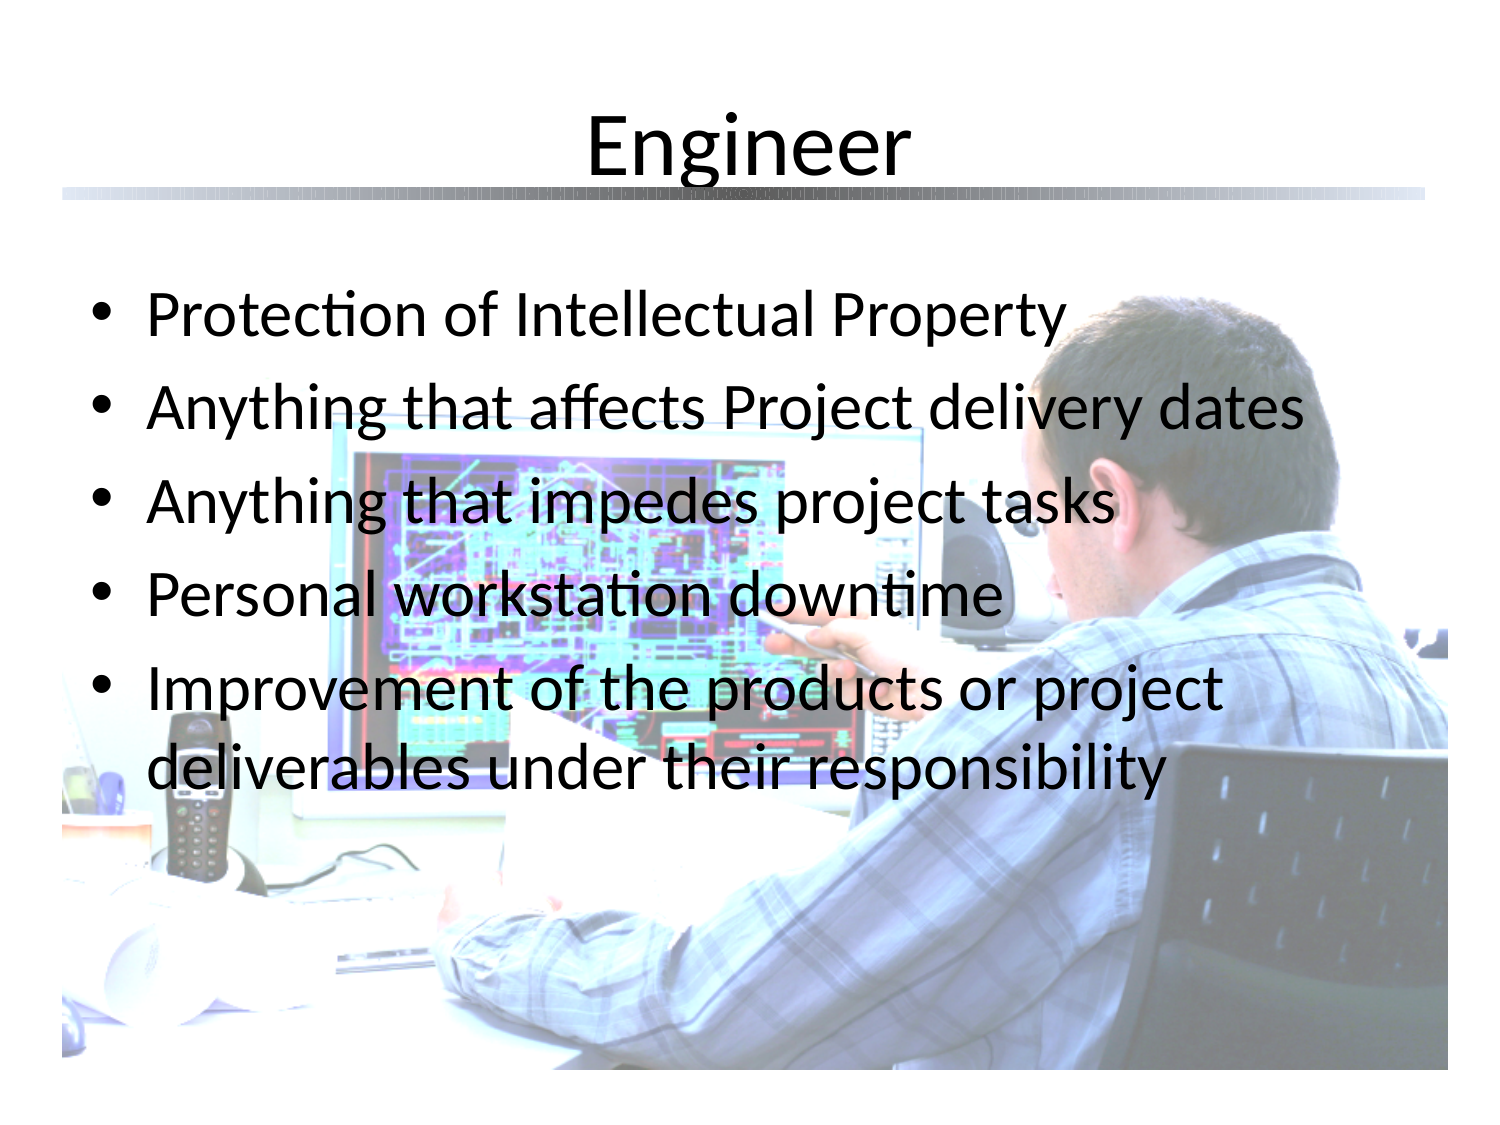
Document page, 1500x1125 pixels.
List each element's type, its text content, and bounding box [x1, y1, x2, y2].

picture [62, 199, 1448, 1070]
title Engineer [75, 45, 1425, 185]
text_box [60, 185, 1427, 200]
